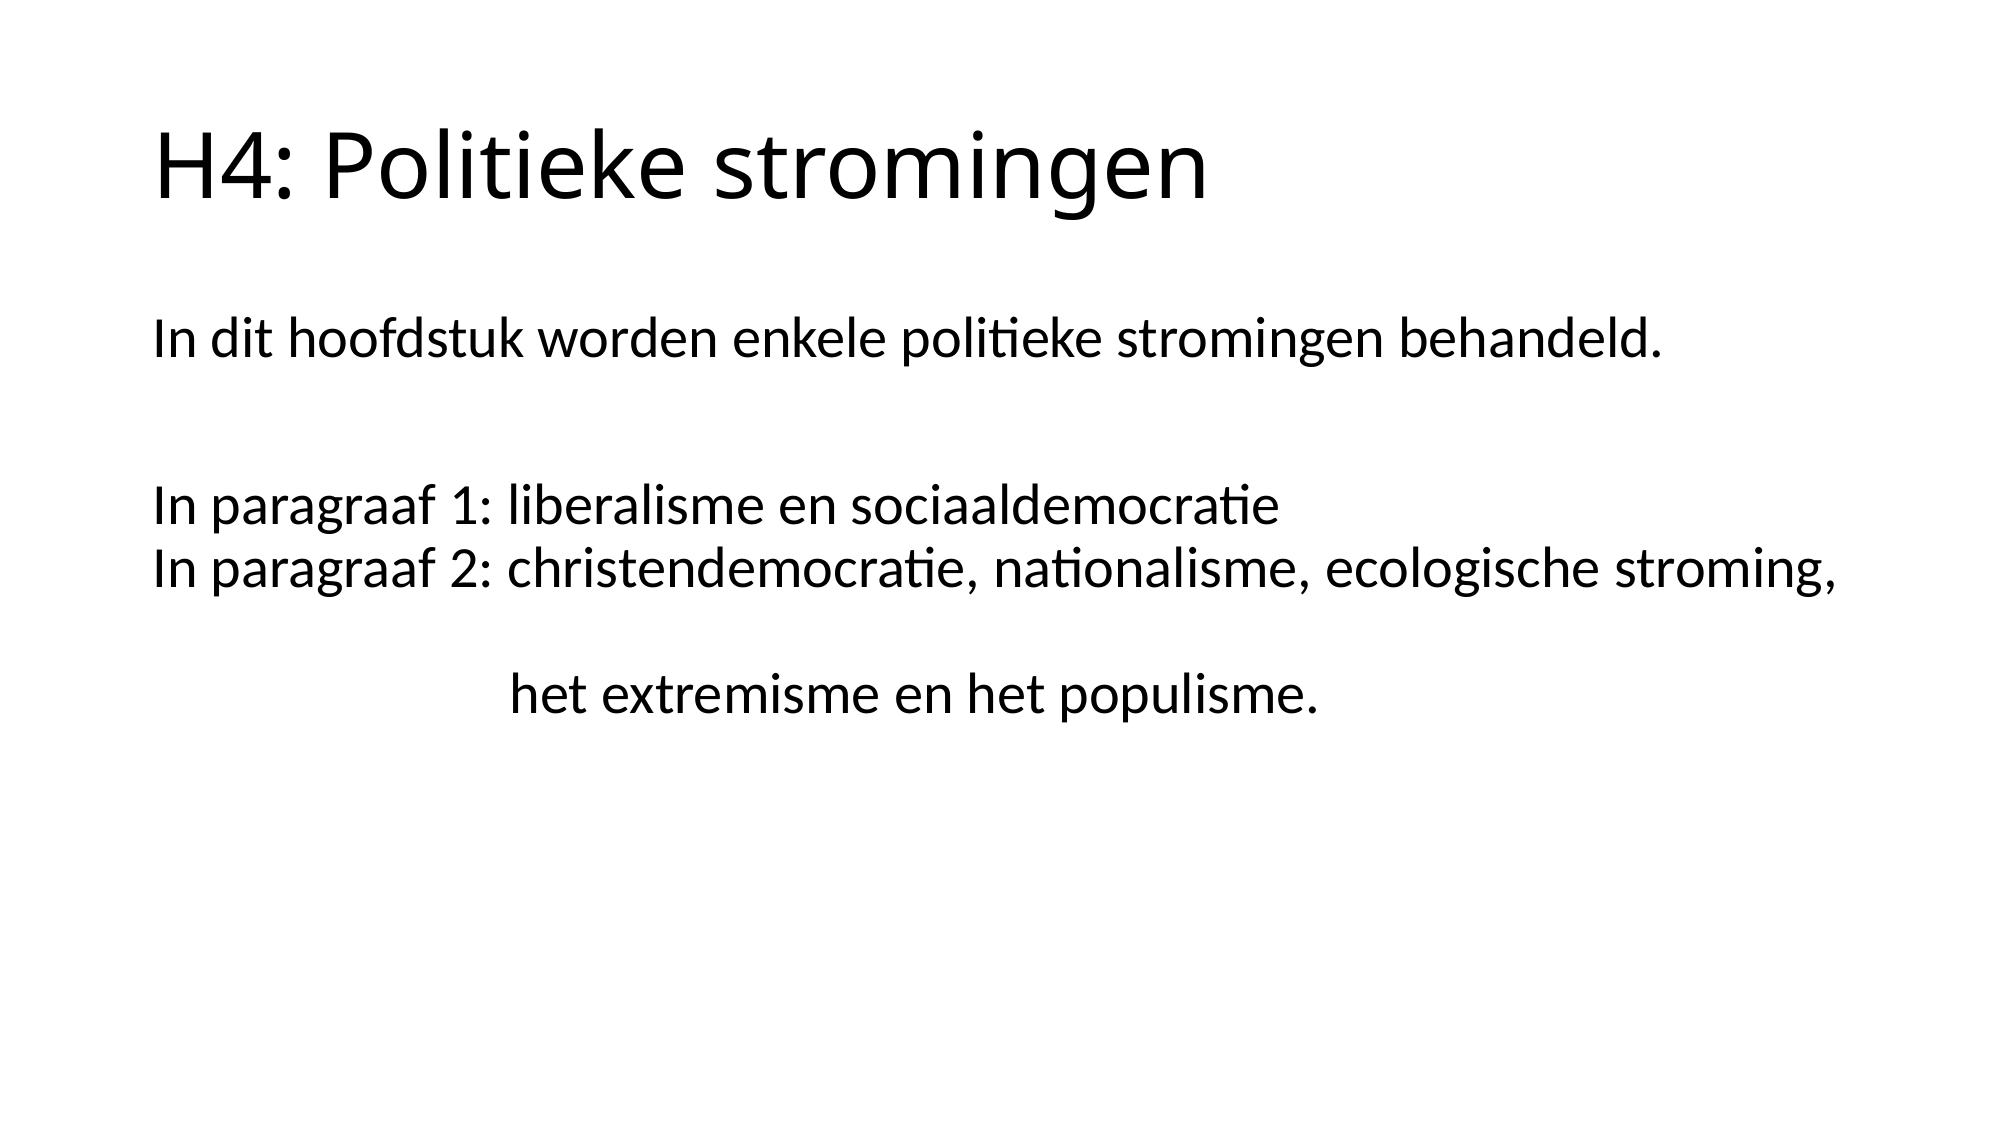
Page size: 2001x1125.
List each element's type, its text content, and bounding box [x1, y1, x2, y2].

list In dit hoofdstuk worden enkele politieke stromingen behandeld. In paragraaf 1: liberalisme en sociaaldemocratie In paragraaf 2: christendemocratie, nationalisme, ecologische stroming, het extremisme en het populisme. [137, 299, 1863, 1014]
title H4: Politieke stromingen [137, 59, 1863, 278]
